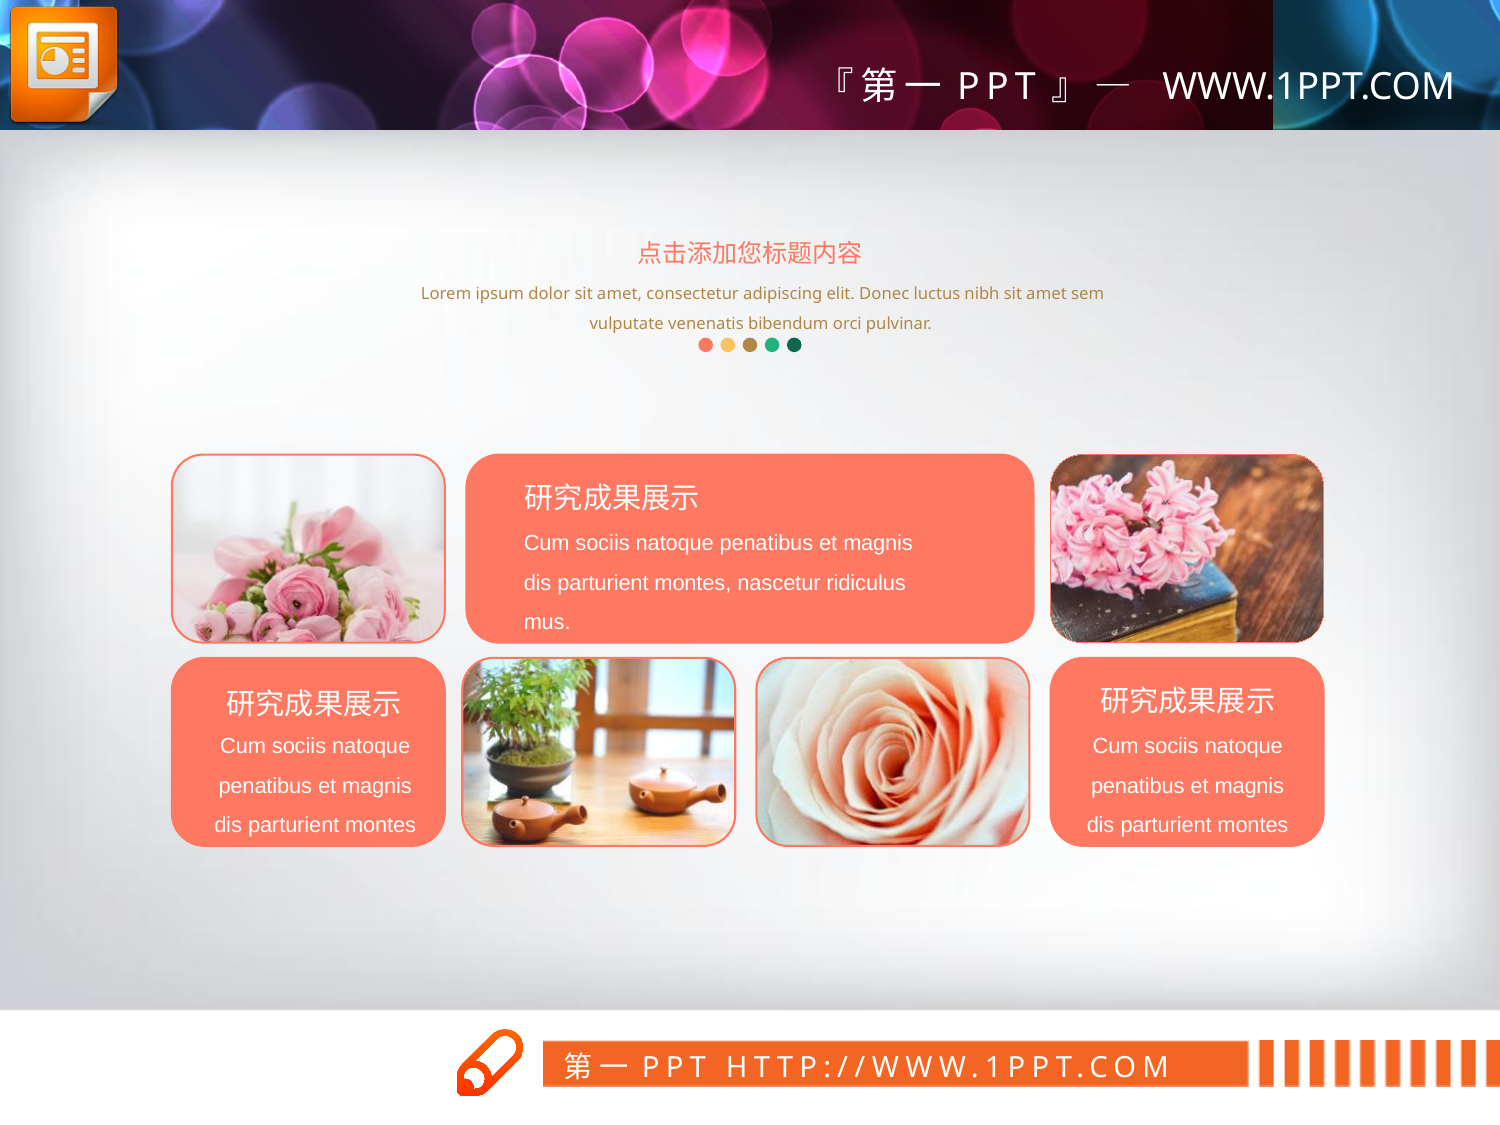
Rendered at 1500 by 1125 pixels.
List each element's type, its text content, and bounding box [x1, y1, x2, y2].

picture [543, 1040, 1500, 1087]
text_box 研究成果展示 [211, 678, 417, 728]
text_box 研究成果展示 [1085, 675, 1291, 725]
text_box Lorem ipsum dolor sit amet, consectetur adipiscing elit. Donec luctus nibh sit amet sem vulputate venenatis bibendum orci pulvinar. [404, 265, 1122, 341]
text_box [462, 657, 736, 846]
text_box Cum sociis natoque penatibus et magnis dis parturient montes [1062, 711, 1314, 845]
text_box [1050, 657, 1324, 838]
text_box [171, 657, 445, 842]
text_box [466, 454, 1034, 643]
text_box [171, 454, 445, 643]
text_box [756, 657, 1030, 846]
text_box 研究成果展示 [509, 471, 716, 522]
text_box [698, 337, 802, 353]
picture [0, 0, 1500, 1012]
text_box Cum sociis natoque penatibus et magnis dis parturient montes, nascetur ridiculus mus. [509, 508, 955, 641]
text_box 点击添加您标题内容 [622, 230, 878, 265]
text_box Cum sociis natoque penatibus et magnis dis parturient montes [189, 711, 441, 845]
